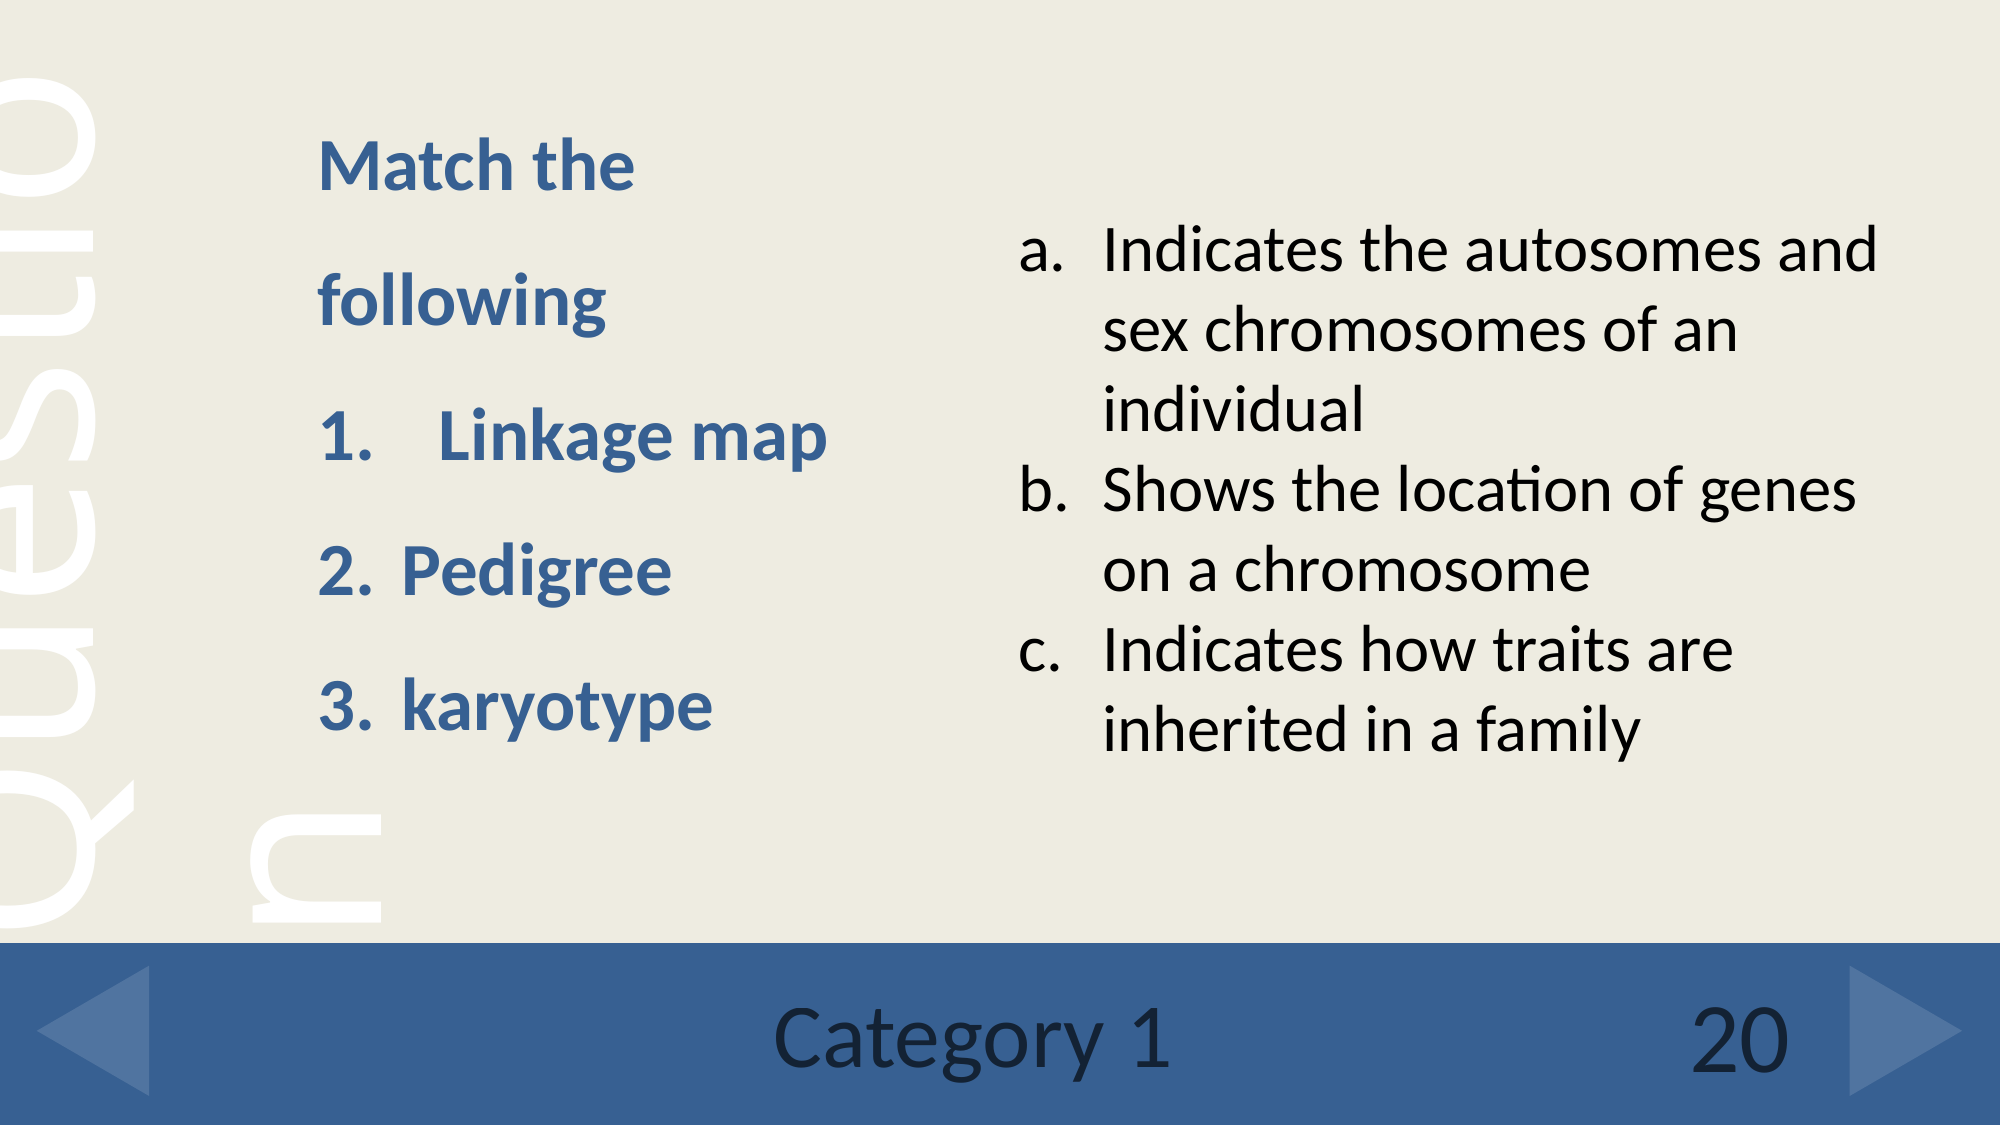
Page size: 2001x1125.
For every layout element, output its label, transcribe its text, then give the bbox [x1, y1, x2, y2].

list Indicates the autosomes and sex chromosomes of an individual Shows the location of genes on a chromosome Indicates how traits are inherited in a family [1003, 157, 1932, 893]
text_box Match the following Linkage map Pedigree karyotype [302, 96, 933, 856]
title Category 1 [73, 937, 1873, 1125]
